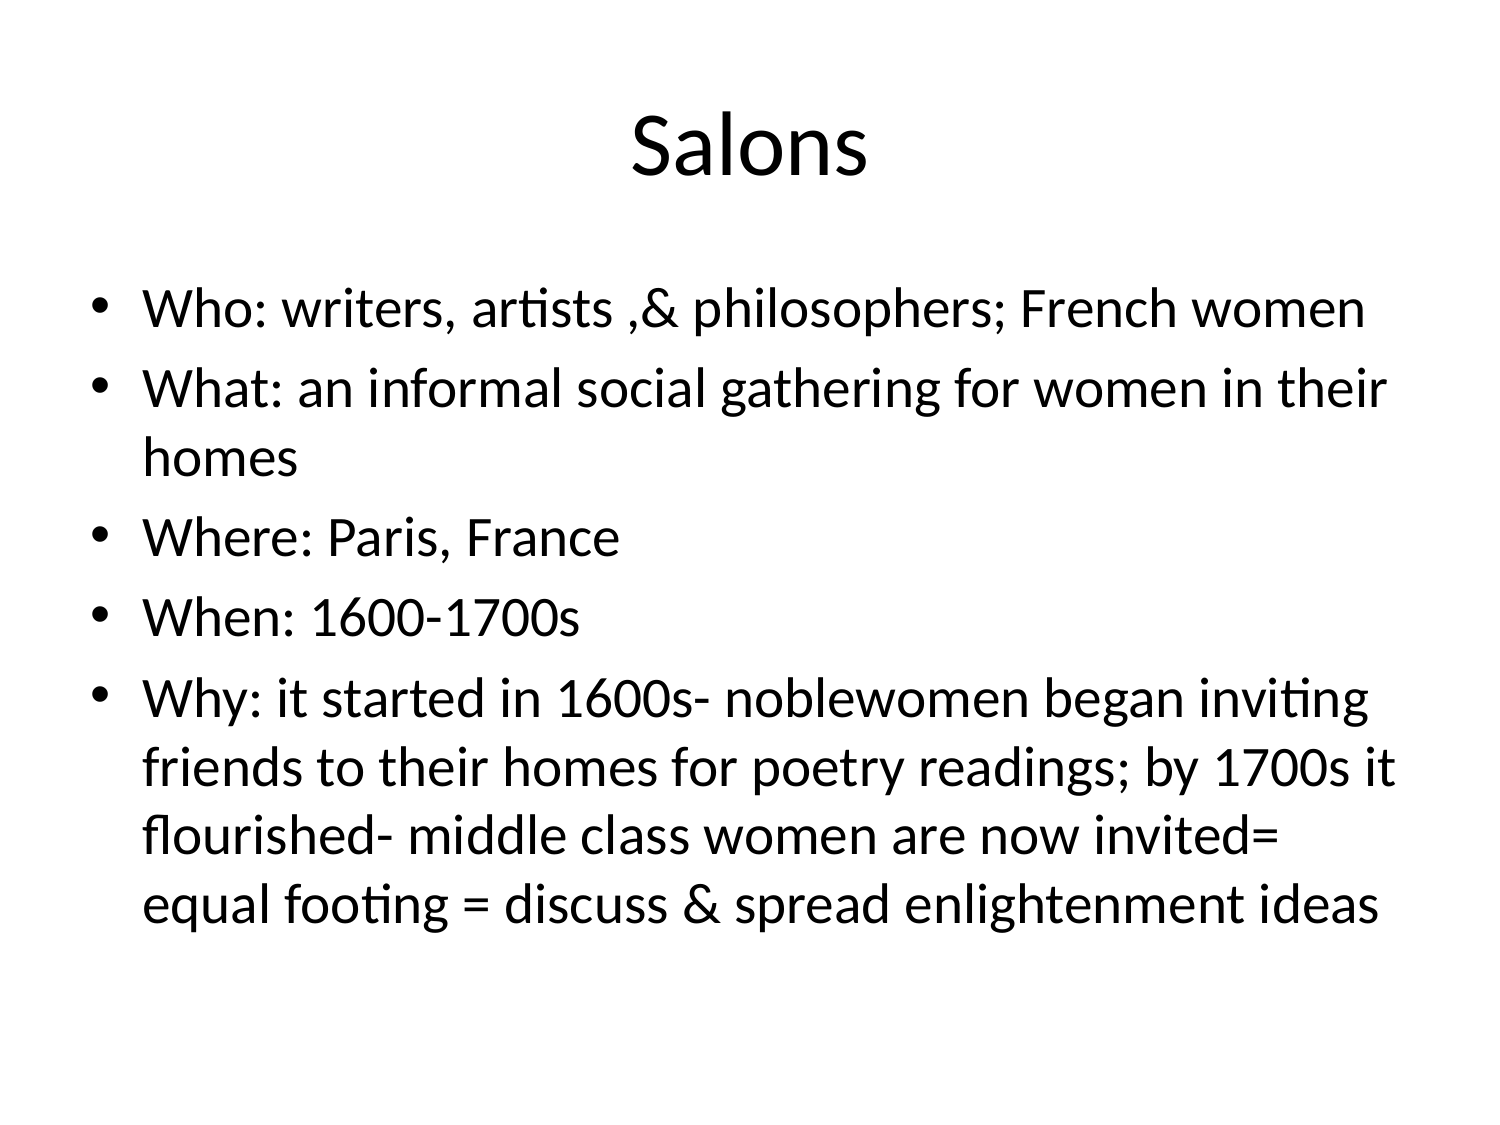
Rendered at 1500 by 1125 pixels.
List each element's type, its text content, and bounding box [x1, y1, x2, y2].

title Salons [75, 45, 1425, 233]
list Who: writers, artists ,& philosophers; French women What: an informal social gathering for women in their homes Where: Paris, France When: 1600-1700s Why: it started in 1600s- noblewomen began inviting friends to their homes for poetry readings; by 1700s it flourished- middle class women are now invited= equal footing = discuss & spread enlightenment ideas [75, 262, 1425, 1005]
